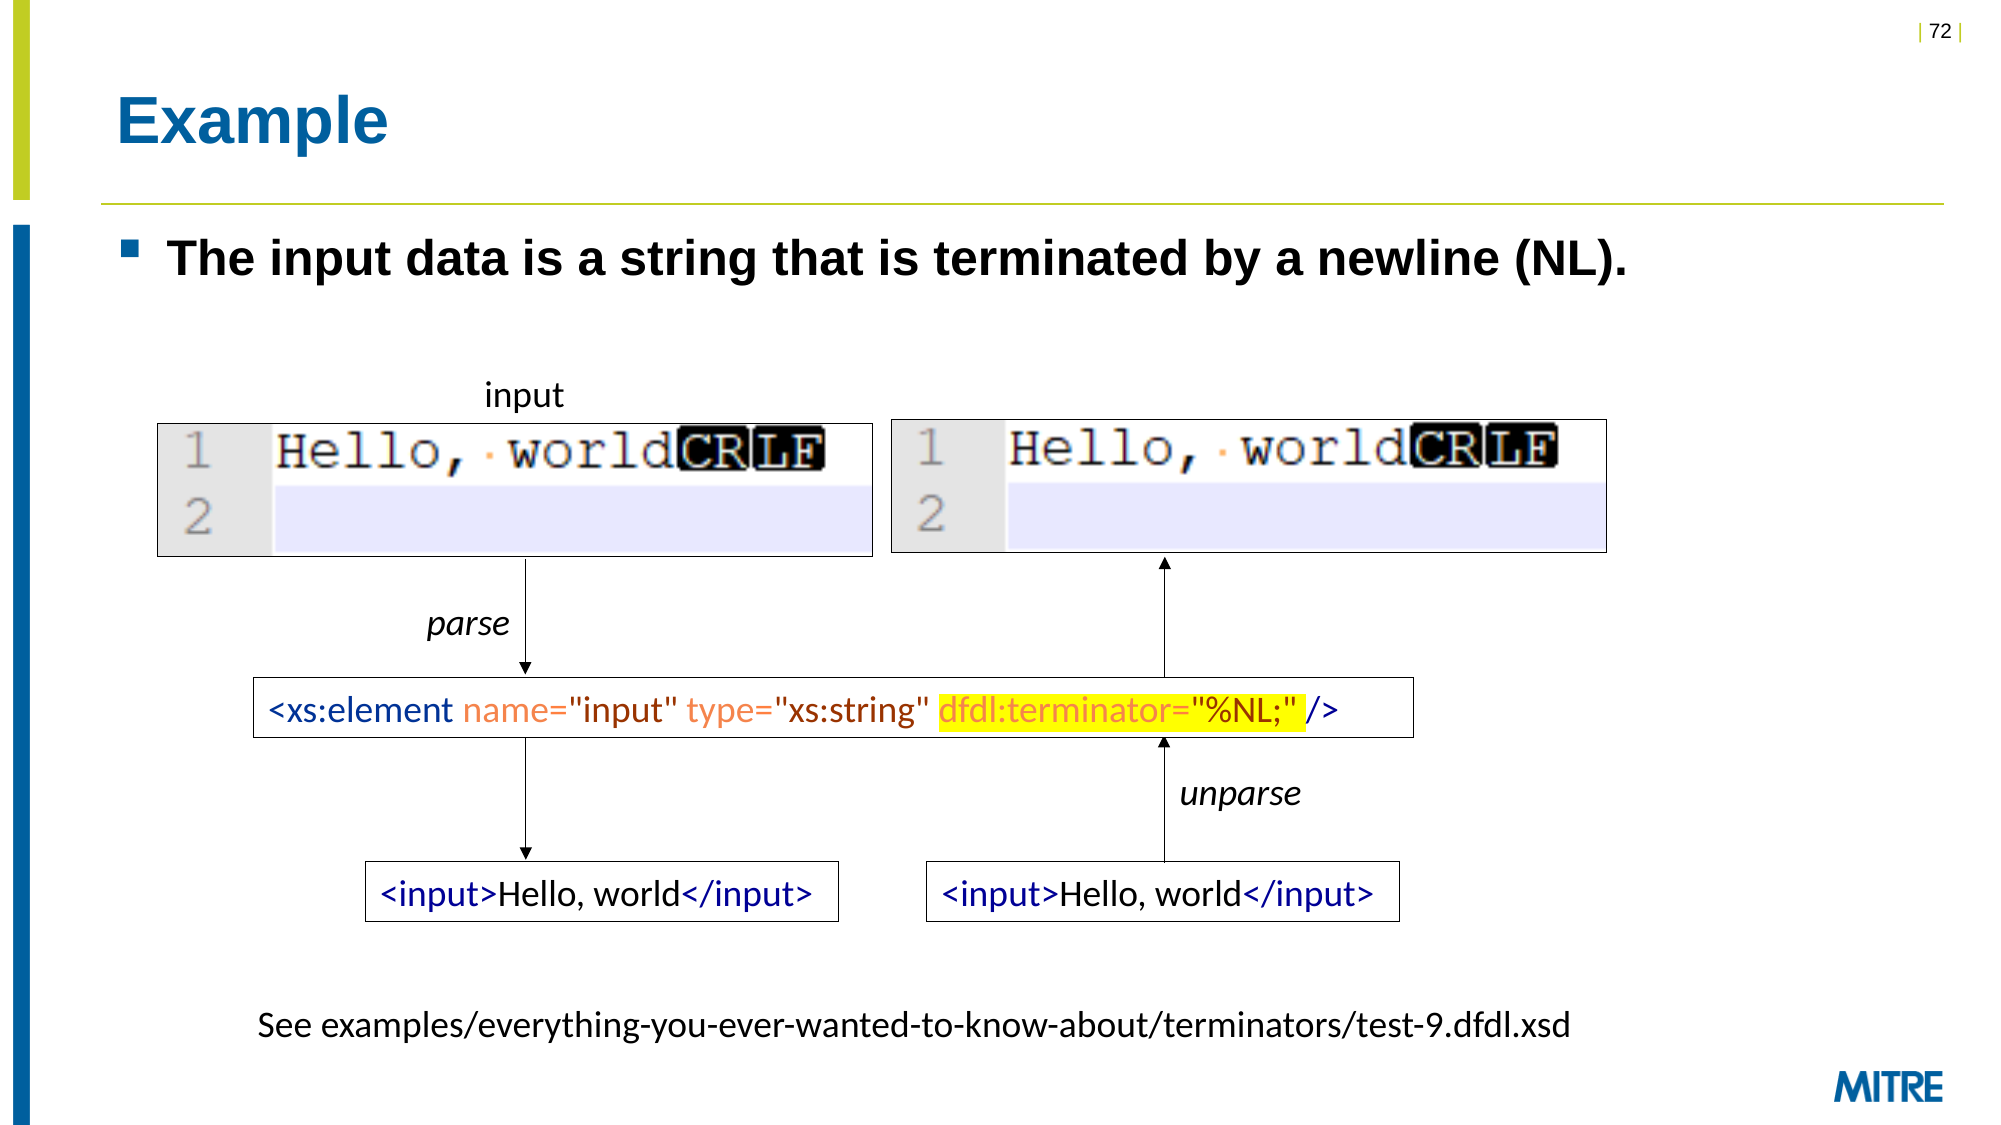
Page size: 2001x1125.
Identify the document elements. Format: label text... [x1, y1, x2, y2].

text_box <input>Hello, world</input> [926, 861, 1400, 922]
text_box parse [411, 590, 525, 651]
list The input data is a string that is terminated by a newline (NL). [101, 224, 1945, 321]
picture [157, 423, 873, 557]
text_box See examples/everything-you-ever-wanted-to-know-about/terminators/test-9.dfdl.xsd [243, 992, 1588, 1053]
text_box input [469, 362, 580, 423]
picture [891, 419, 1607, 553]
text_box <xs:element name="input" type="xs:string" dfdl:terminator="%NL;" /> [253, 677, 1414, 738]
title Example [101, 60, 1945, 184]
text_box <input>Hello, world</input> [365, 861, 839, 922]
text_box unparse [1165, 760, 1317, 821]
picture [1834, 1068, 1945, 1109]
